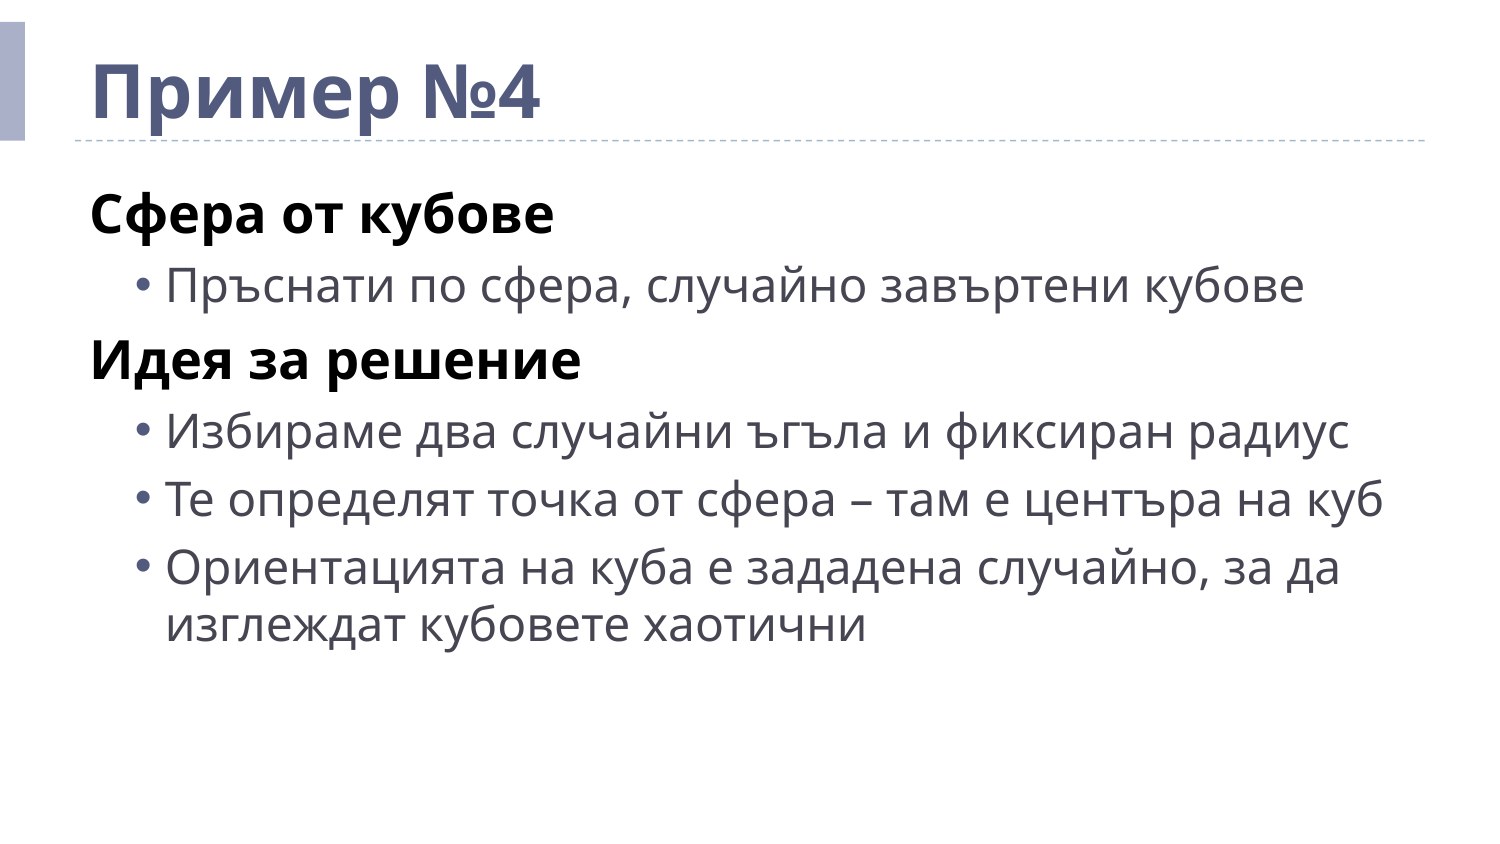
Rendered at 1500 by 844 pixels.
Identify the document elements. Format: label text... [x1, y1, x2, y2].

title Пример №4 [75, 18, 1475, 141]
list Сфера от кубове Пръснати по сфера, случайно завъртени кубове Идея за решение Избираме два случайни ъгъла и фиксиран радиус Те определят точка от сфера – там е центъра на куб Ориентацията на куба е зададена случайно, за да изглеждат кубовете хаотични [75, 171, 1475, 835]
